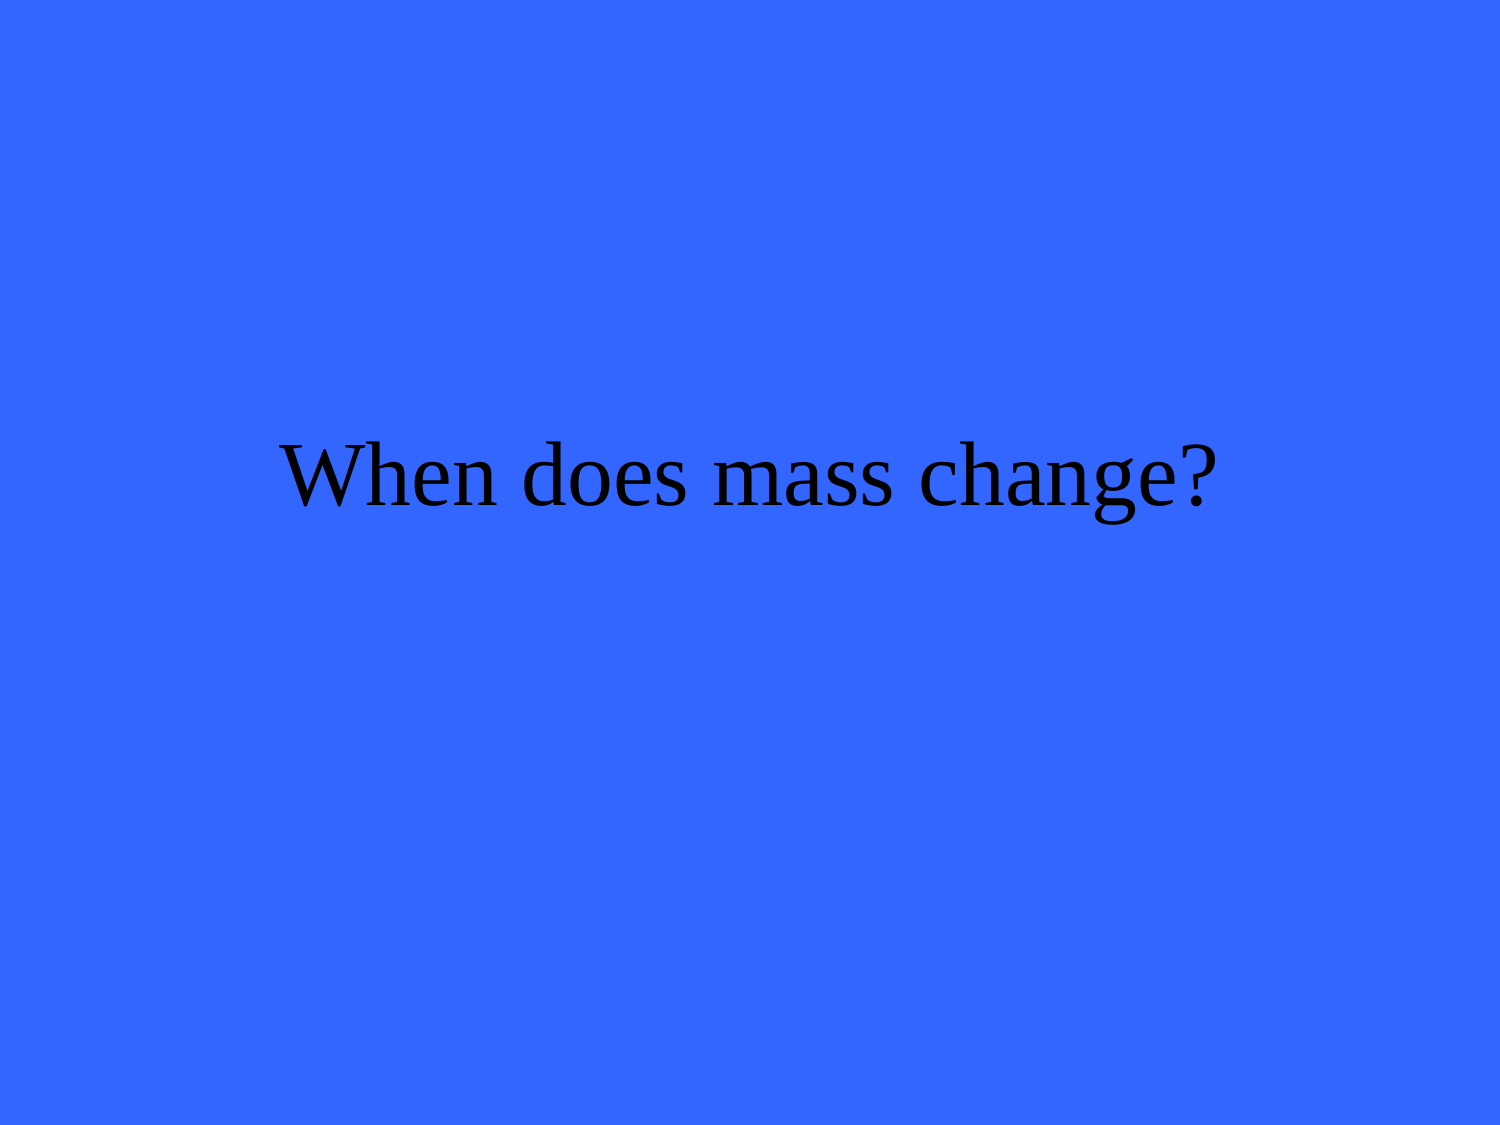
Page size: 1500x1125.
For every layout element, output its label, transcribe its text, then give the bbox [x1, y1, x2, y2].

title When does mass change? [112, 374, 1388, 563]
